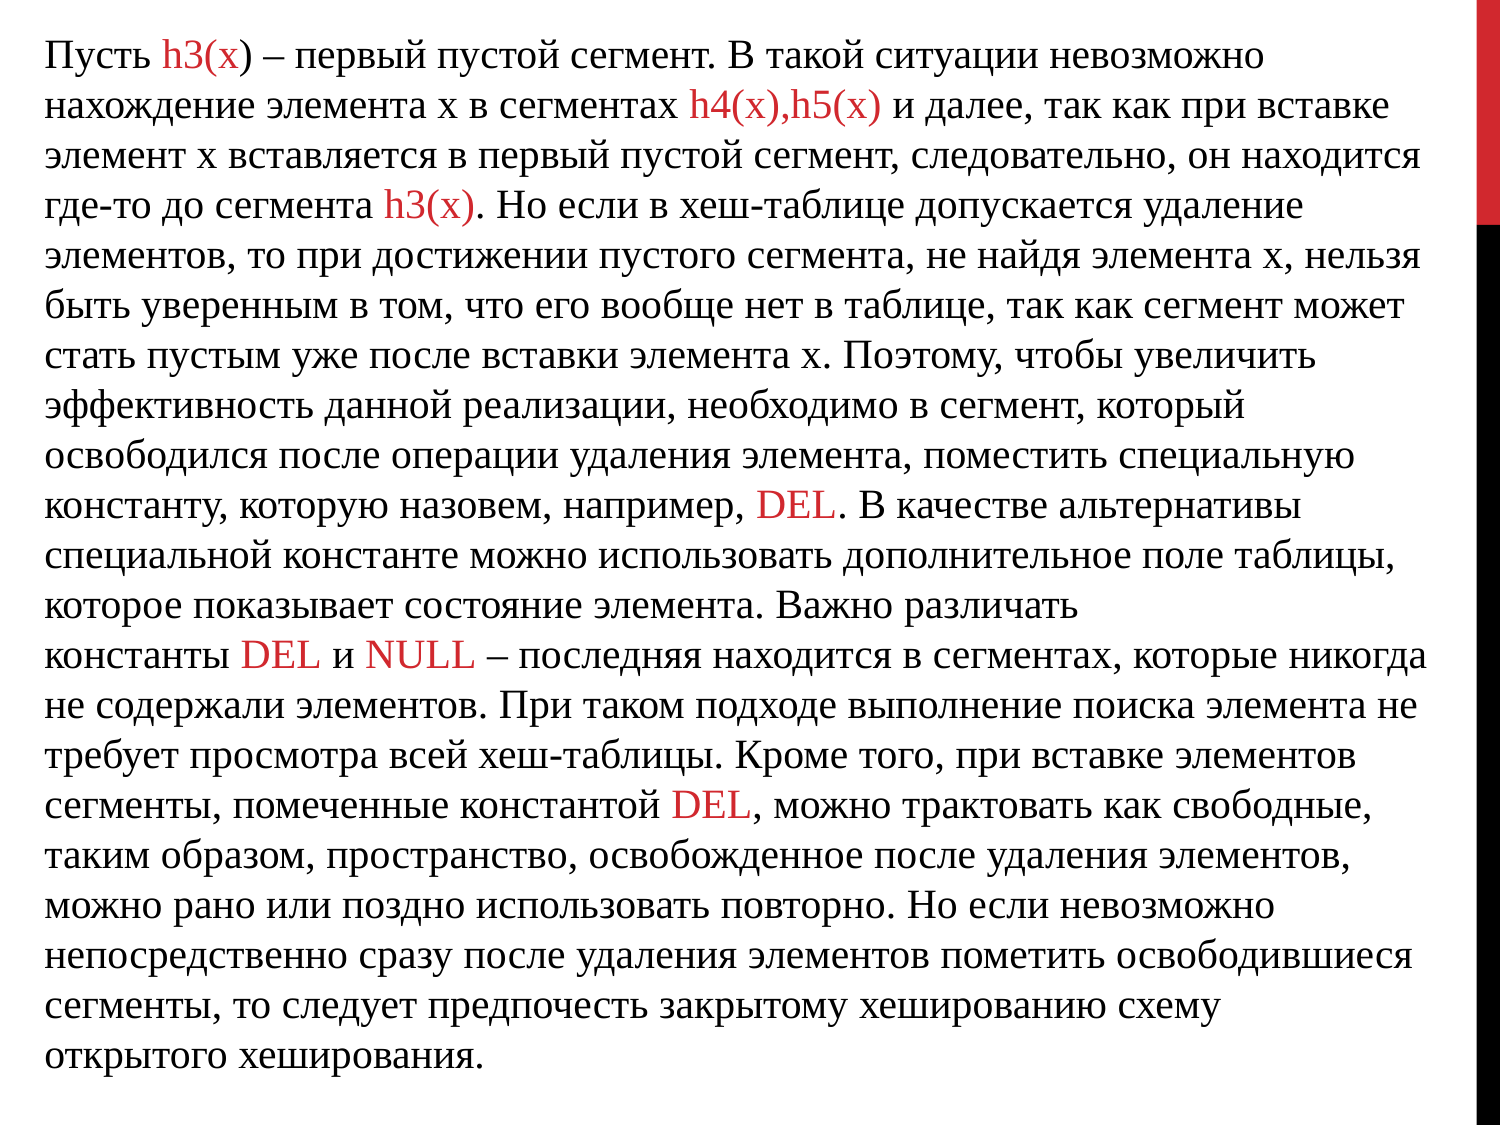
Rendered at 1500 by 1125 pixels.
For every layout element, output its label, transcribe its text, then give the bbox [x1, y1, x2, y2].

list Пусть h3(х) – первый пустой сегмент. В такой ситуации невозможно нахождение элемента х в сегментах h4(х),h5(х) и далее, так как при вставке элемент х вставляется в первый пустой сегмент, следовательно, он находится где-то до сегмента h3(х). Но если в хеш-таблице допускается удаление элементов, то при достижении пустого сегмента, не найдя элемента х, нельзя быть уверенным в том, что его вообще нет в таблице, так как сегмент может стать пустым уже после вставки элемента х. Поэтому, чтобы увеличить эффективность данной реализации, необходимо в сегмент, который освободился после операции удаления элемента, поместить специальную константу, которую назовем, например, DEL. В качестве альтернативы специальной константе можно использовать дополнительное поле таблицы, которое показывает состояние элемента. Важно различать константы DEL и NULL – последняя находится в сегментах, которые никогда не содержали элементов. При таком подходе выполнение поиска элемента не требует просмотра всей хеш-таблицы. Кроме того, при вставке элементов сегменты, помеченные константой DEL, можно трактовать как свободные, таким образом, пространство, освобожденное после удаления элементов, можно рано или поздно использовать повторно. Но если невозможно непосредственно сразу после удаления элементов пометить освободившиеся сегменты, то следует предпочесть закрытому хешированию схему открытого хеширования. [29, 19, 1459, 1090]
